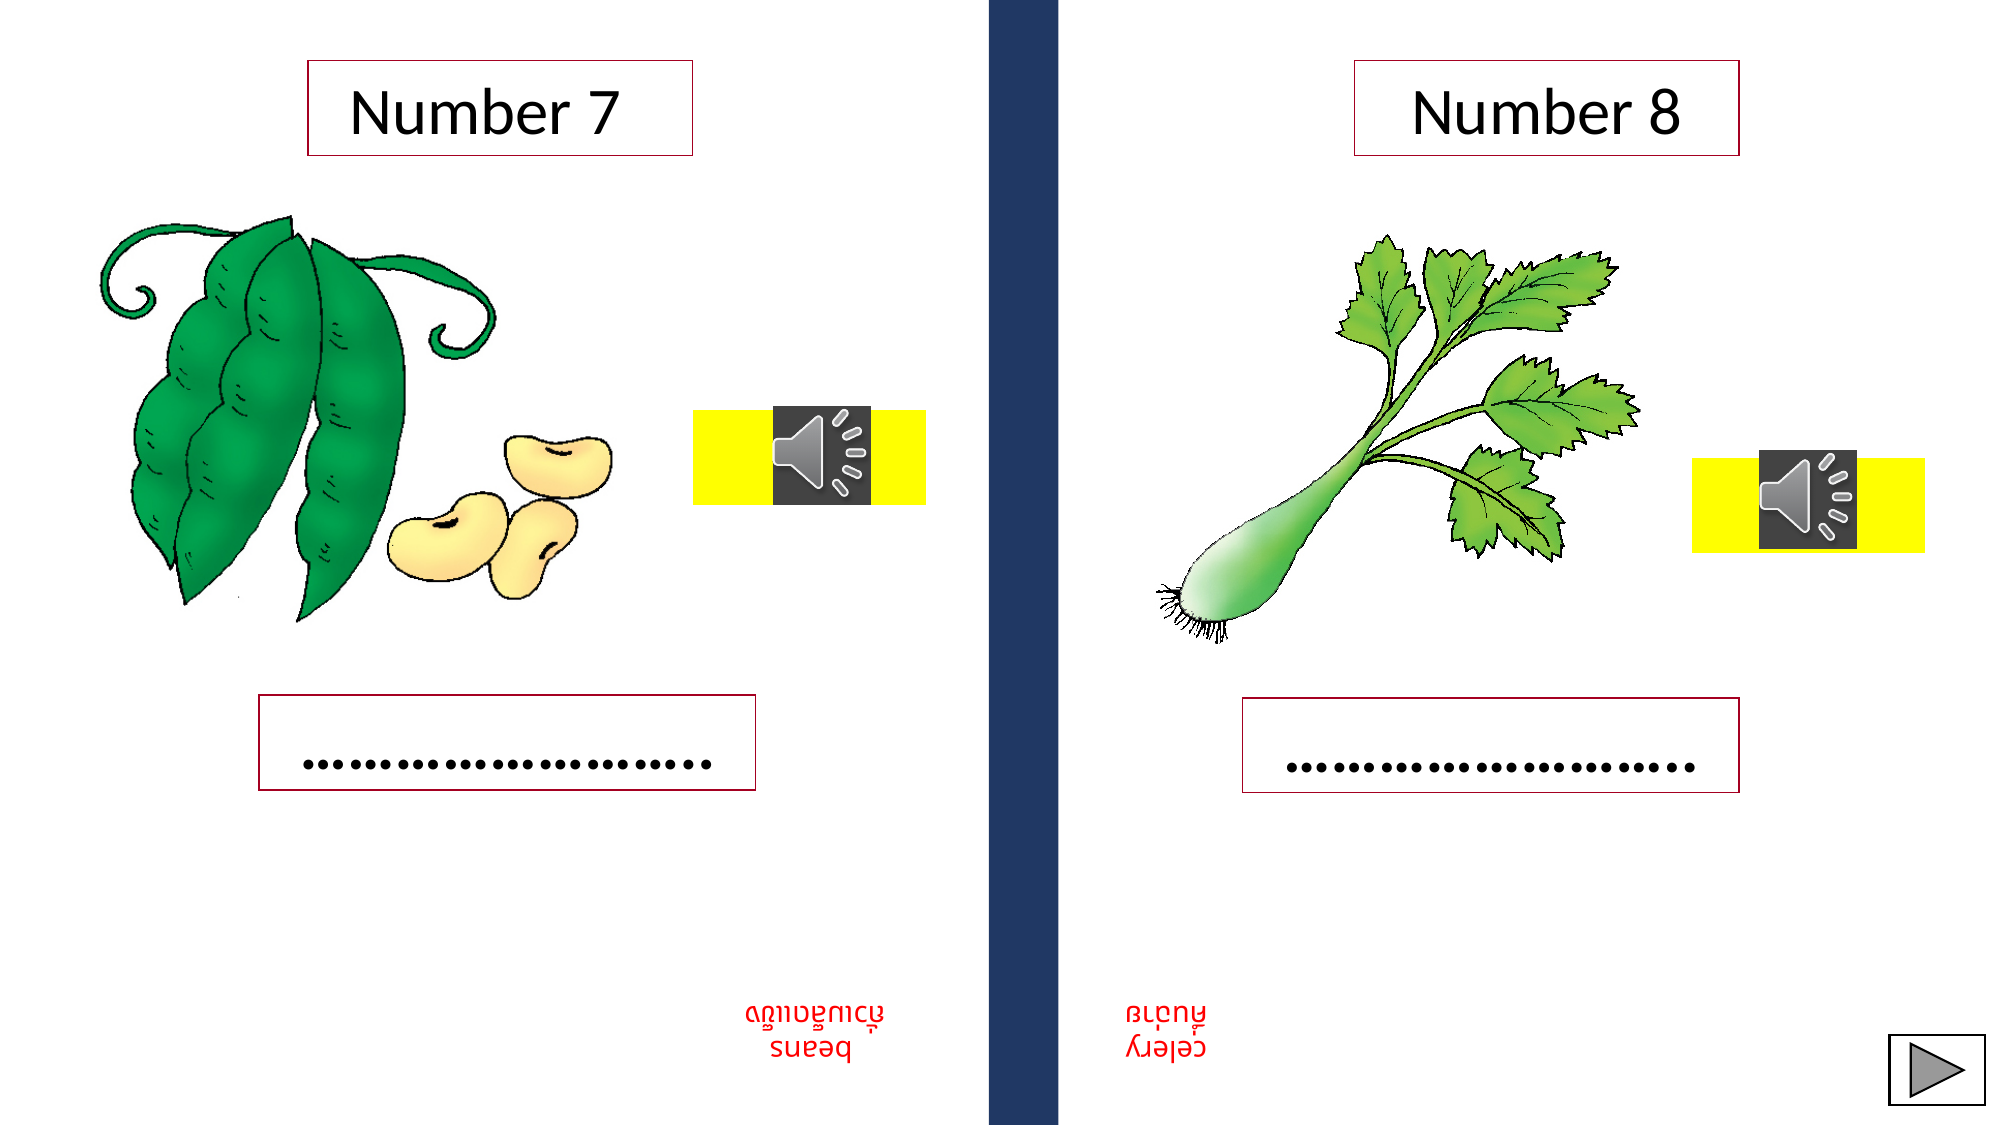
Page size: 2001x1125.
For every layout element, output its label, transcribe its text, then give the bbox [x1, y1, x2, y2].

text_box Number 8 [1354, 60, 1739, 156]
text_box Number 7 [308, 60, 693, 156]
text_box celery คึ่นฉ่าย [1027, 993, 1306, 1078]
text_box …………………….. [1242, 697, 1739, 793]
text_box [988, 0, 1059, 1125]
picture [1758, 449, 1859, 550]
picture [772, 405, 873, 506]
text_box beans ถั่วเมล็ดแข็ง [629, 993, 993, 1078]
table_header [693, 410, 772, 505]
picture [54, 181, 630, 639]
text_box [1888, 1034, 1986, 1106]
table_header [873, 410, 926, 505]
table_header [1692, 458, 1925, 553]
picture [1123, 222, 1658, 658]
text_box …………………….. [259, 695, 756, 790]
